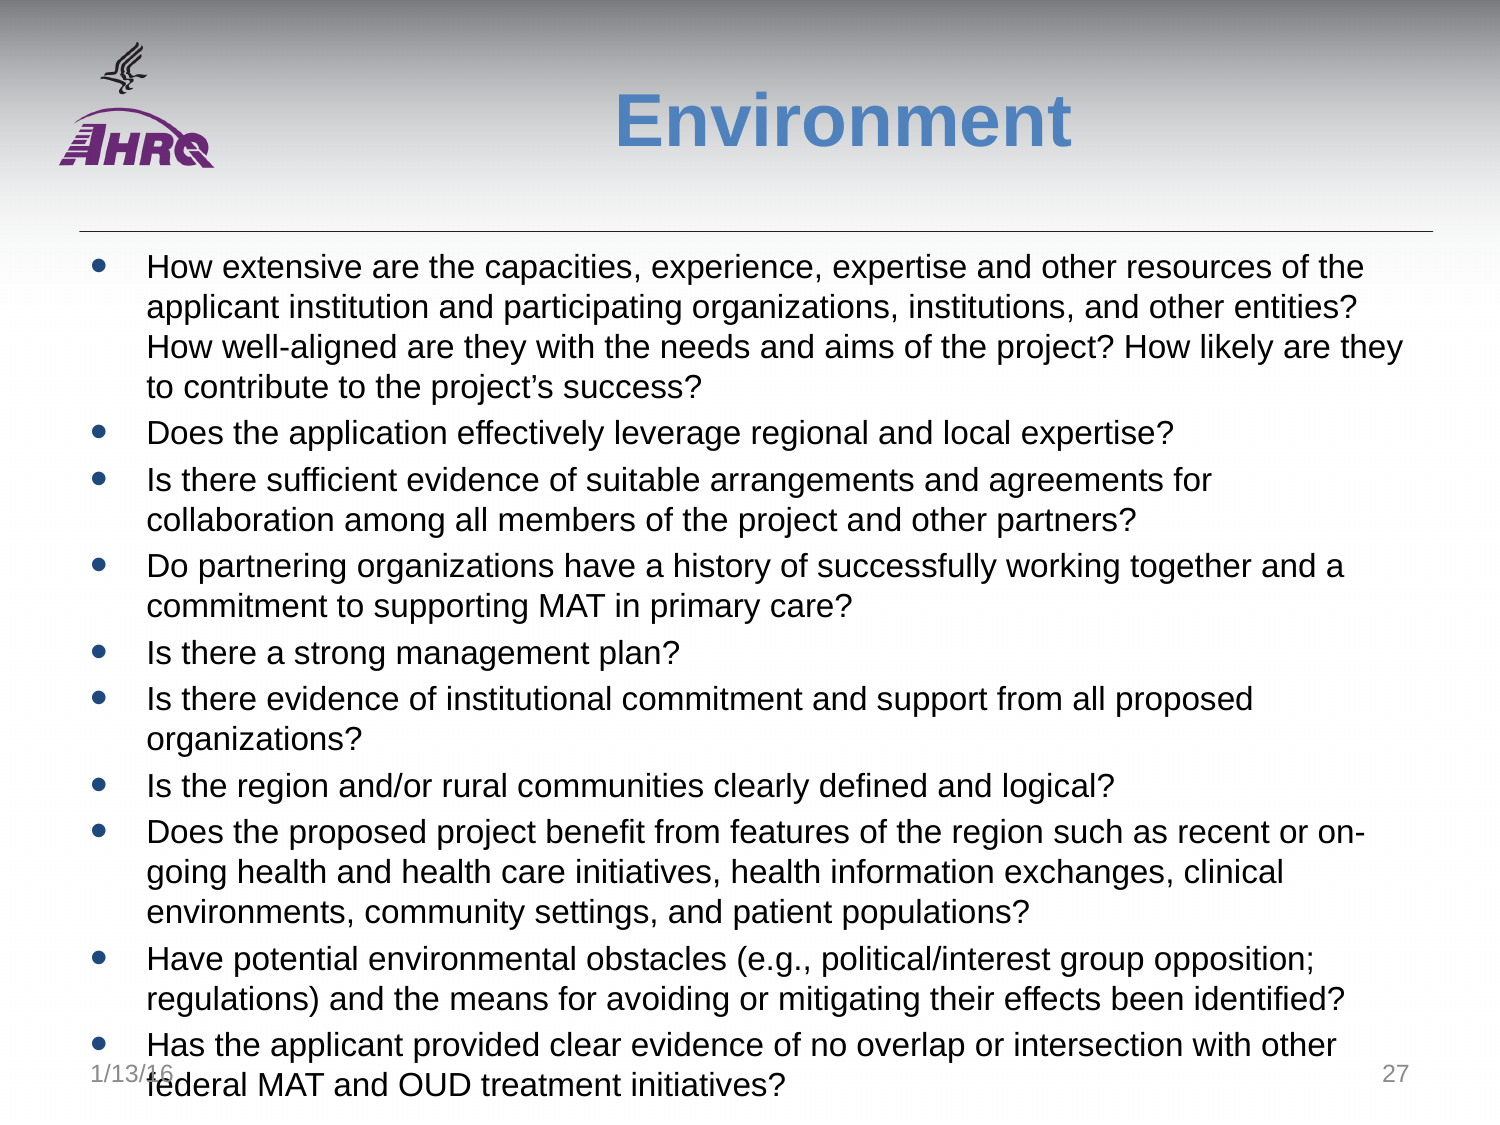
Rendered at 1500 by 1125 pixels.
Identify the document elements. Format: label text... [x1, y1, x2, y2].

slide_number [75, 1042, 425, 1103]
slide_number 27 [1074, 1042, 1425, 1103]
list How extensive are the capacities, experience, expertise and other resources of the applicant institution and participating organizations, institutions, and other entities? How well-aligned are they with the needs and aims of the project? How likely are they to contribute to the project’s success? Does the application effectively leverage regional and local expertise? Is there sufficient evidence of suitable arrangements and agreements for collaboration among all members of the project and other partners? Do partnering organizations have a history of successfully working together and a commitment to supporting MAT in primary care? Is there a strong management plan? Is there evidence of institutional commitment and support from all proposed organizations? Is the region and/or rural communities clearly defined and logical? Does the proposed project benefit from features of the region such as recent or on-going health and health care initiatives, health information exchanges, clinical environments, community settings, and patient populations? Have potential environmental obstacles (e.g., political/interest group opposition; regulations) and the means for avoiding or mitigating their effects been identified? Has the applicant provided clear evidence of no overlap or intersection with other federal MAT and OUD treatment initiatives? [75, 237, 1425, 1088]
picture [0, 0, 1500, 1125]
title Environment [262, 45, 1425, 188]
